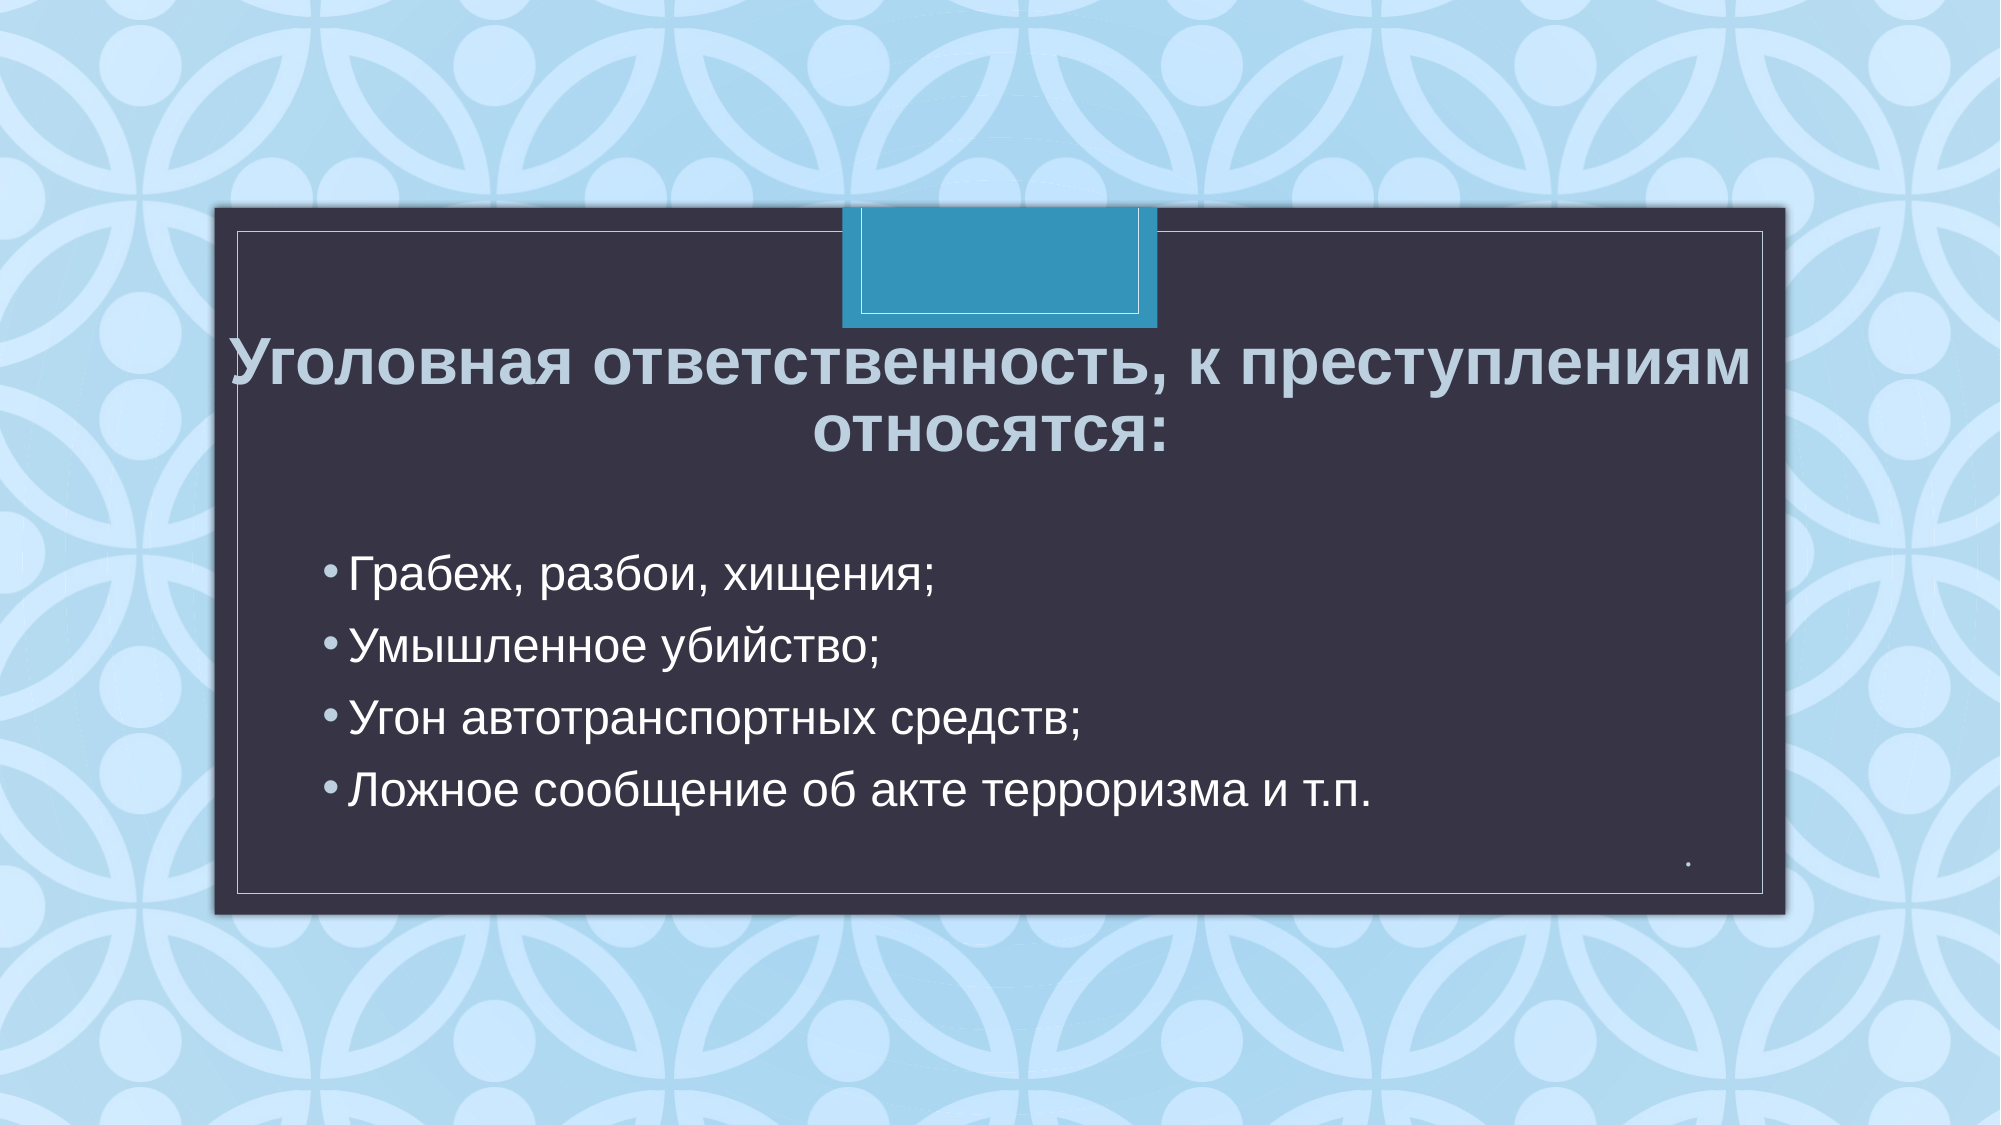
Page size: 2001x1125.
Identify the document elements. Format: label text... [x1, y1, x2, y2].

title Уголовная ответственность, к преступлениям относятся: [205, 302, 1779, 494]
list Грабеж, разбои, хищения; Умышленное убийство; Угон автотранспортных средств; Ложное сообщение об акте терроризма и т.п. . [307, 476, 1708, 886]
